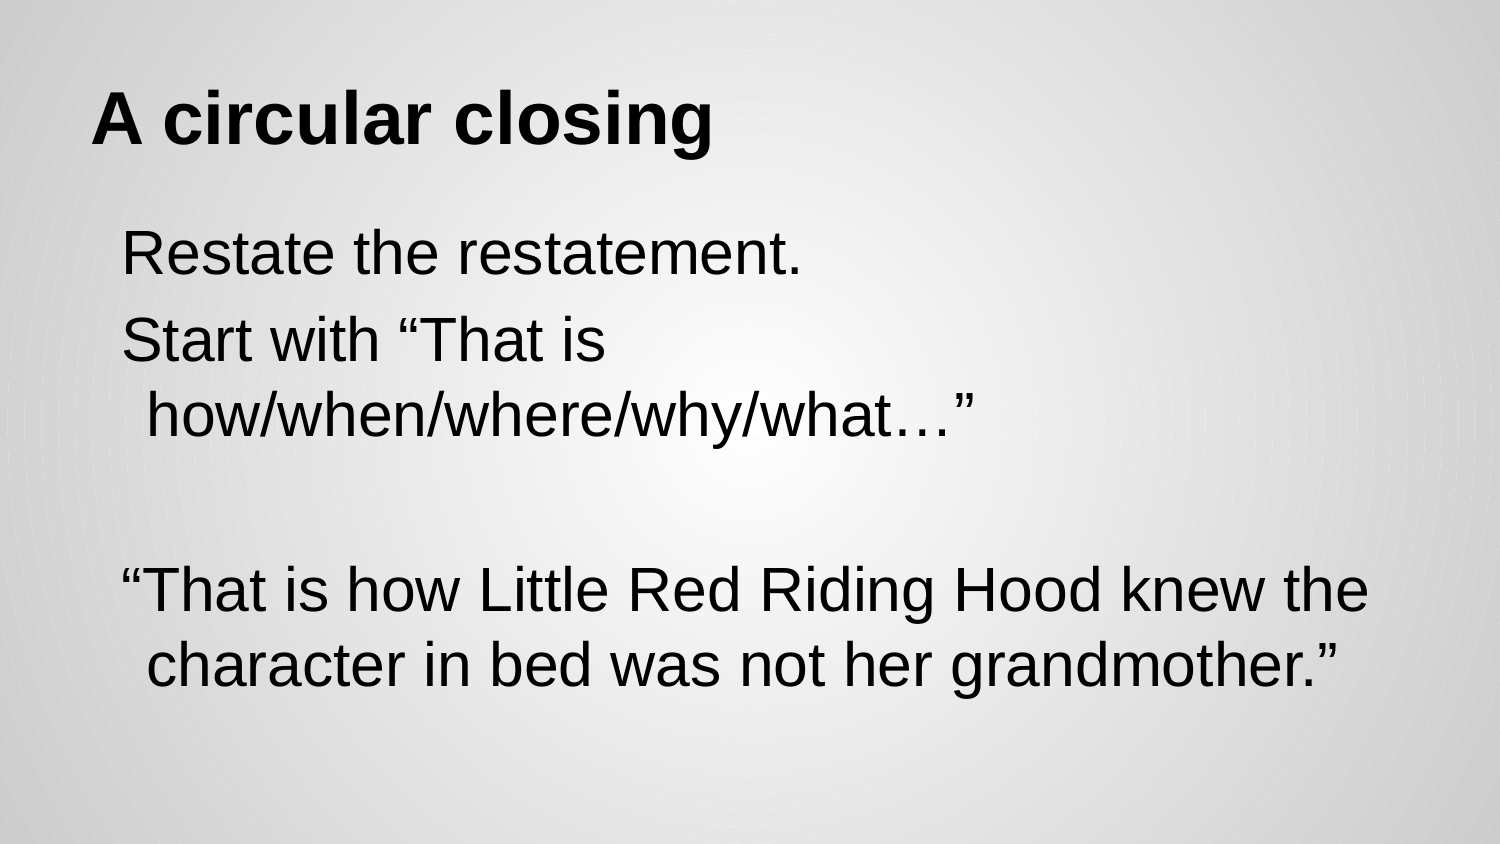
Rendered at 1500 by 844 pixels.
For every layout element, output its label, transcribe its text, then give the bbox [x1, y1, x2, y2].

title A circular closing [74, 33, 1426, 175]
list Restate the restatement. Start with “That is how/when/where/why/what…” “That is how Little Red Riding Hood knew the character in bed was not her grandmother.” [74, 196, 1426, 809]
